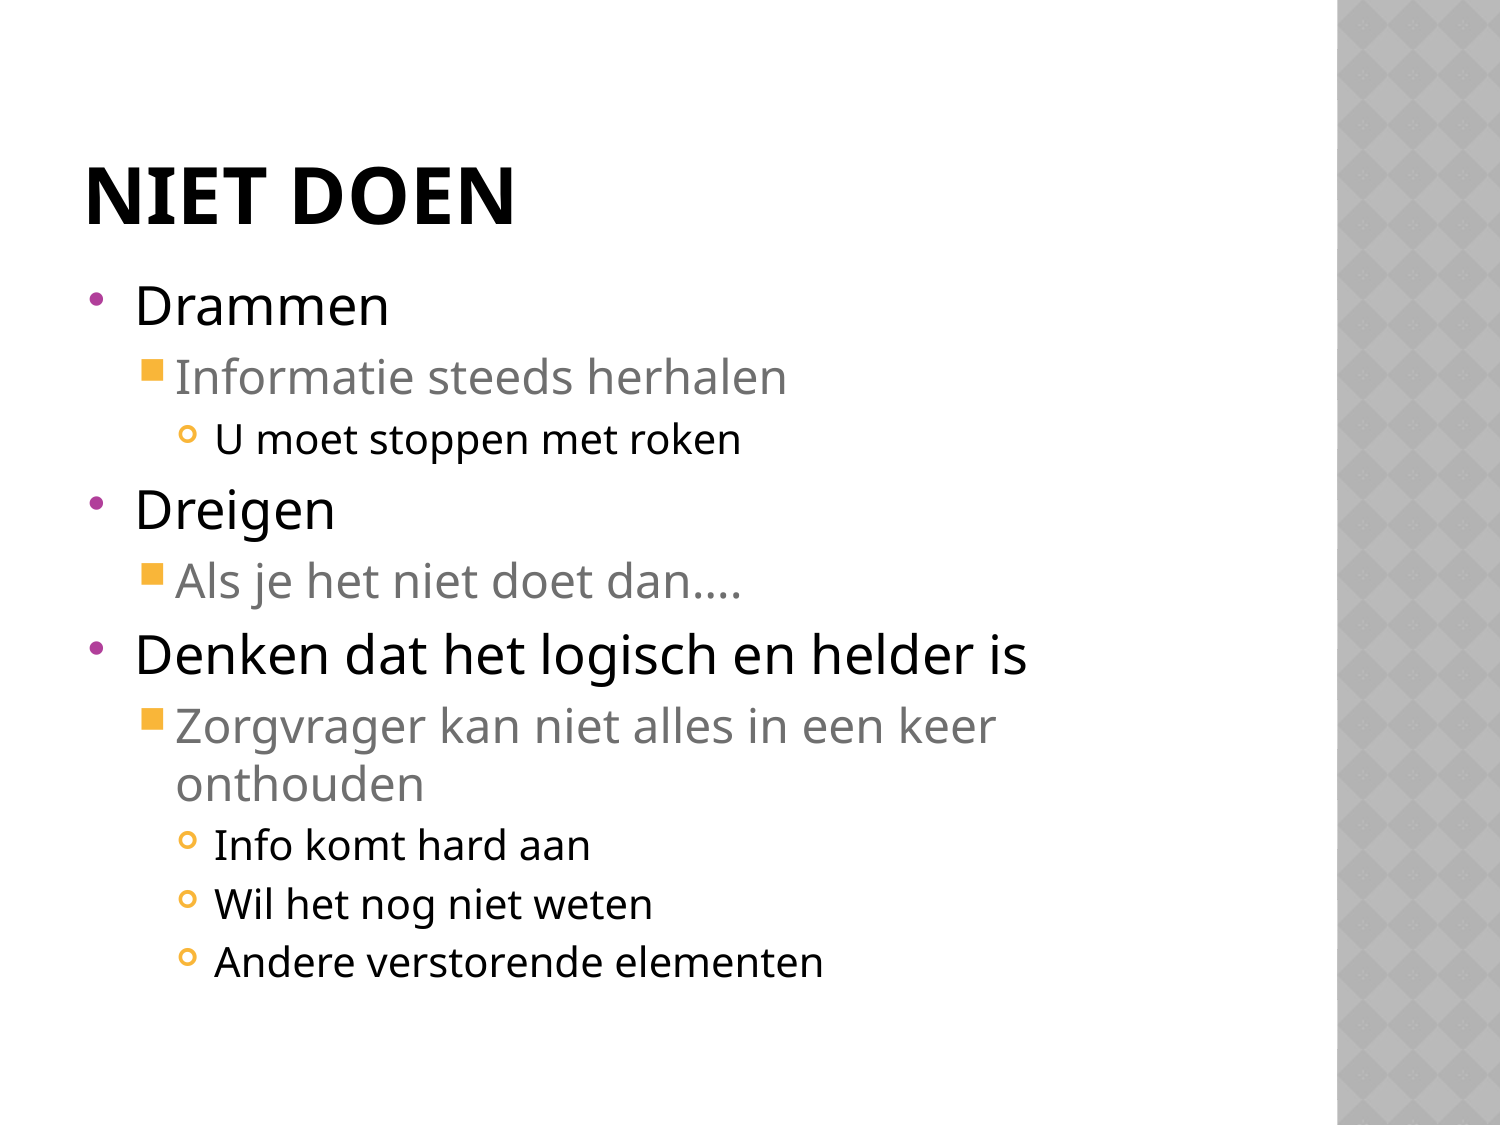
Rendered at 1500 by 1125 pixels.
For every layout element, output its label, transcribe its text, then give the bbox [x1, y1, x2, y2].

title Niet doen [75, 52, 1263, 240]
list Drammen Informatie steeds herhalen U moet stoppen met roken Dreigen Als je het niet doet dan…. Denken dat het logisch en helder is Zorgvrager kan niet alles in een keer onthouden Info komt hard aan Wil het nog niet weten Andere verstorende elementen [75, 264, 1263, 1059]
